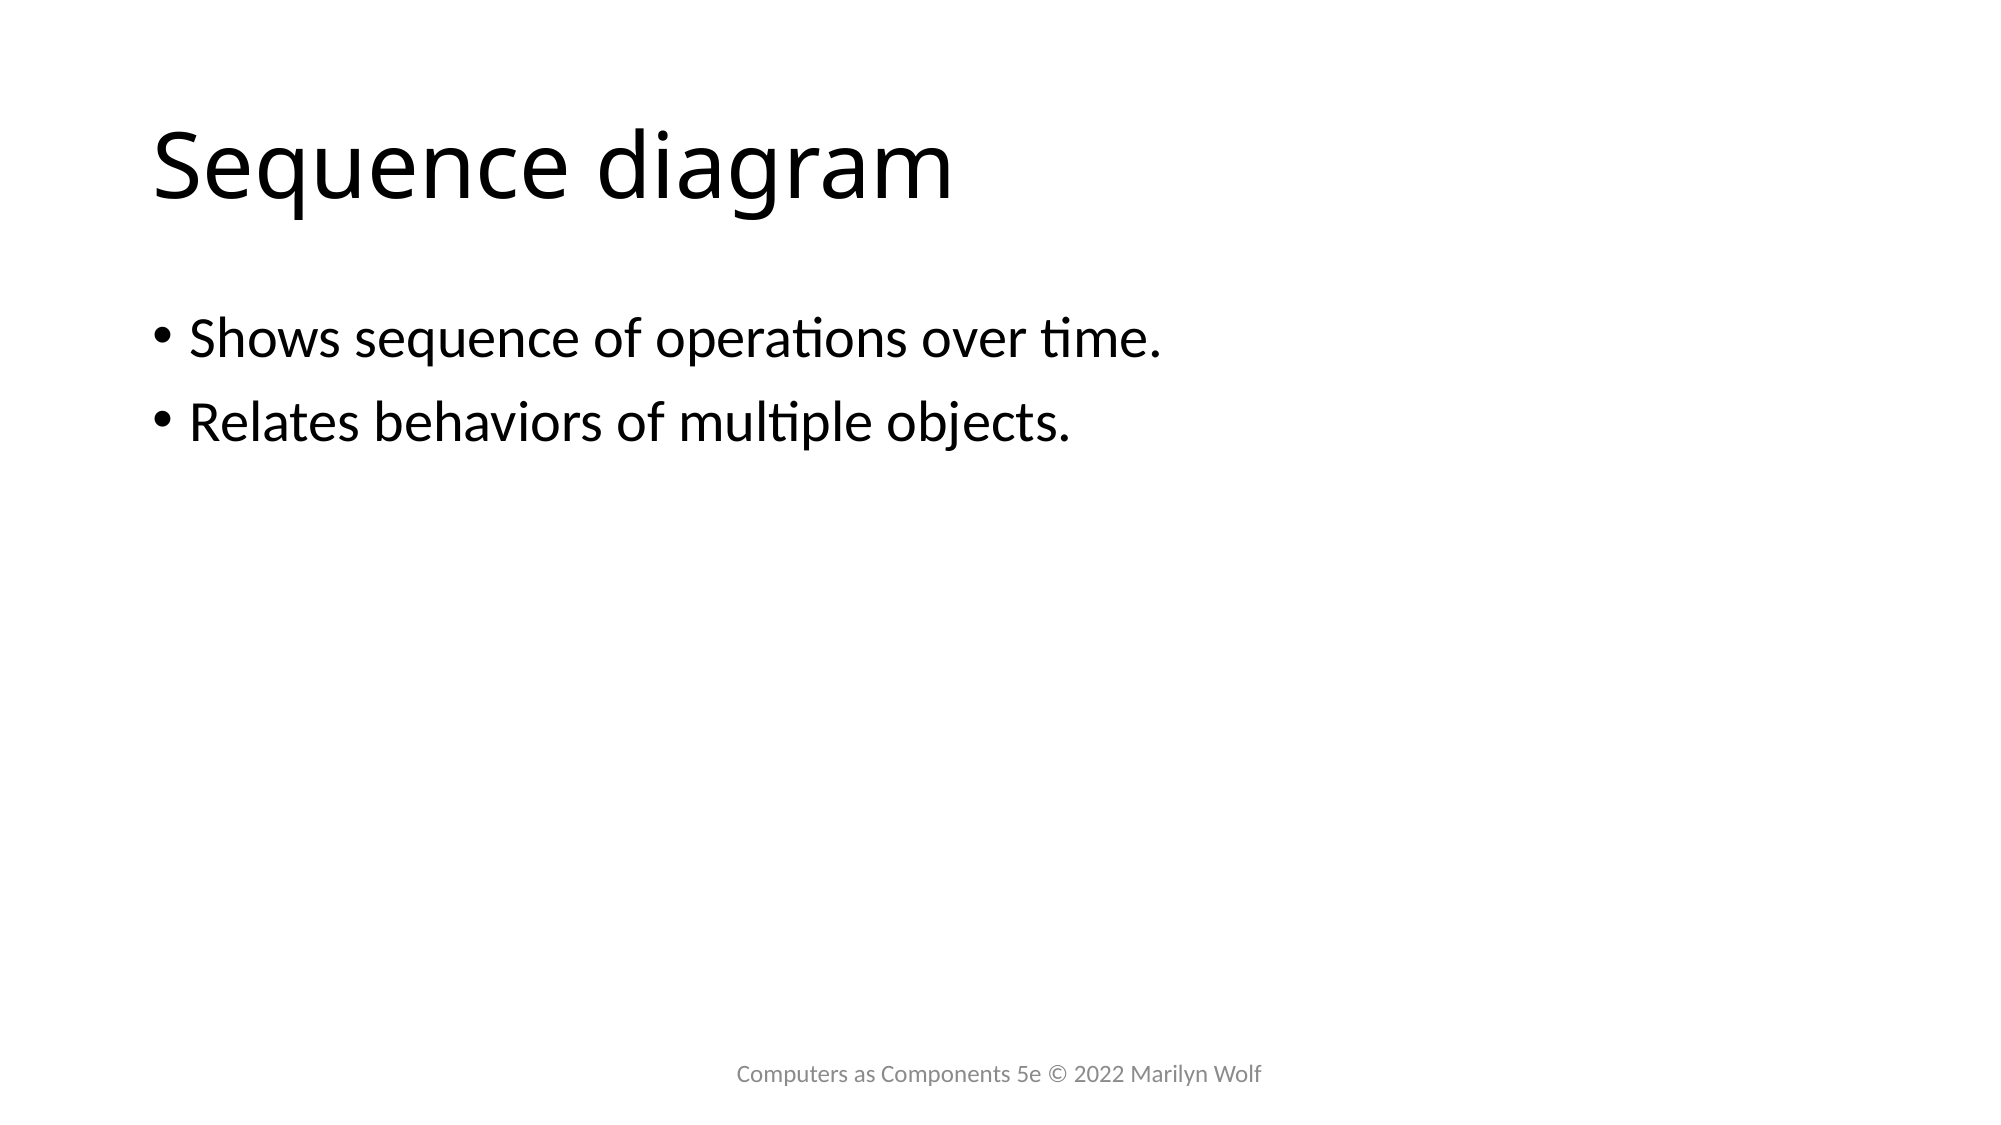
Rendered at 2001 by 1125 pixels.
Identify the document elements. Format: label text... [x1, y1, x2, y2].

footer Computers as Components 5e © 2022 Marilyn Wolf [662, 1042, 1338, 1103]
title Sequence diagram [137, 59, 1863, 278]
list Shows sequence of operations over time. Relates behaviors of multiple objects. [137, 299, 1863, 1014]
